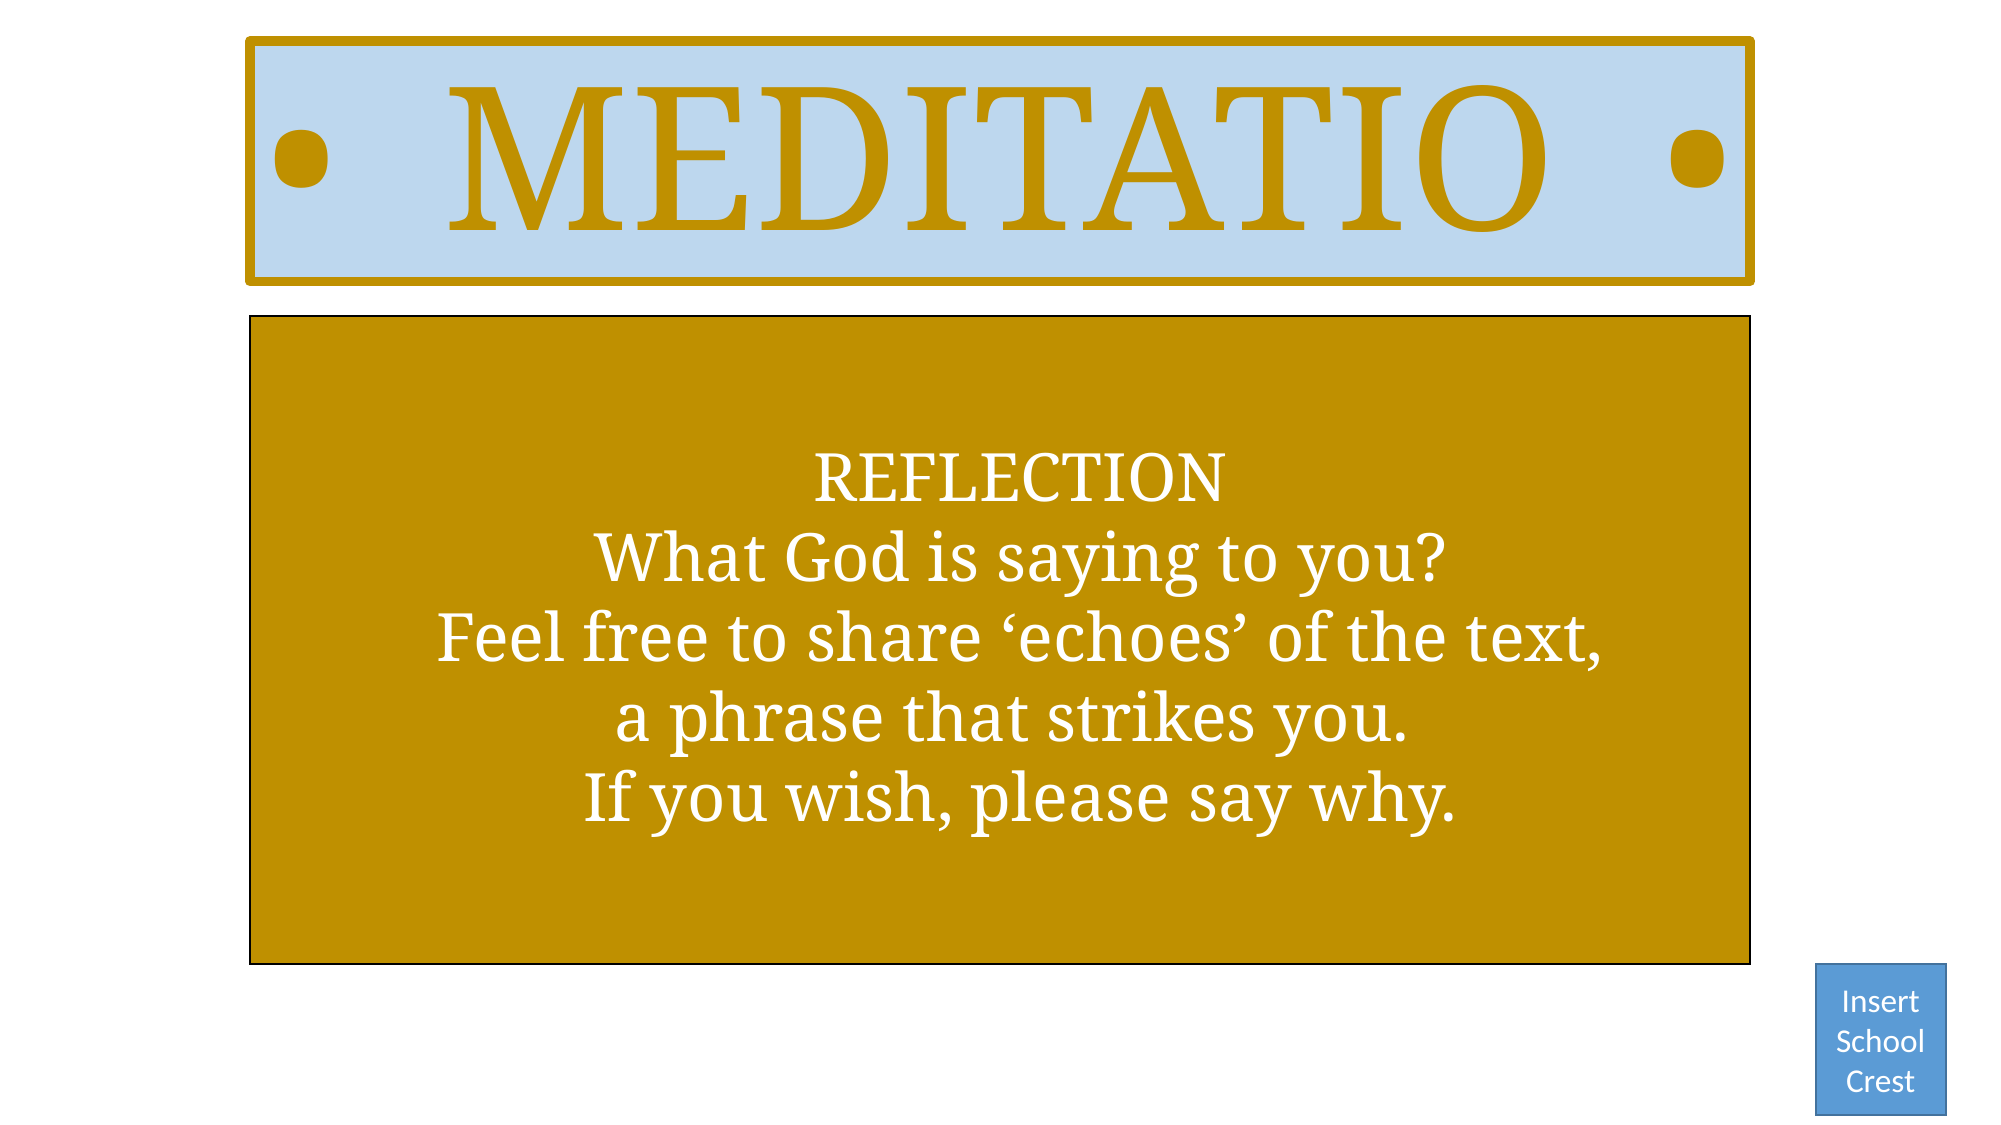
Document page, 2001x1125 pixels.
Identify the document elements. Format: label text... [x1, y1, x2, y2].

text_box • MEDITATIO • [249, 40, 1750, 282]
text_box Insert School Crest [1815, 963, 1947, 1116]
text_box [249, 315, 1751, 965]
text_box REFLECTION What God is saying to you? Feel free to share ‘echoes’ of the text, a phrase that strikes you. If you wish, please say why. [315, 427, 1726, 842]
